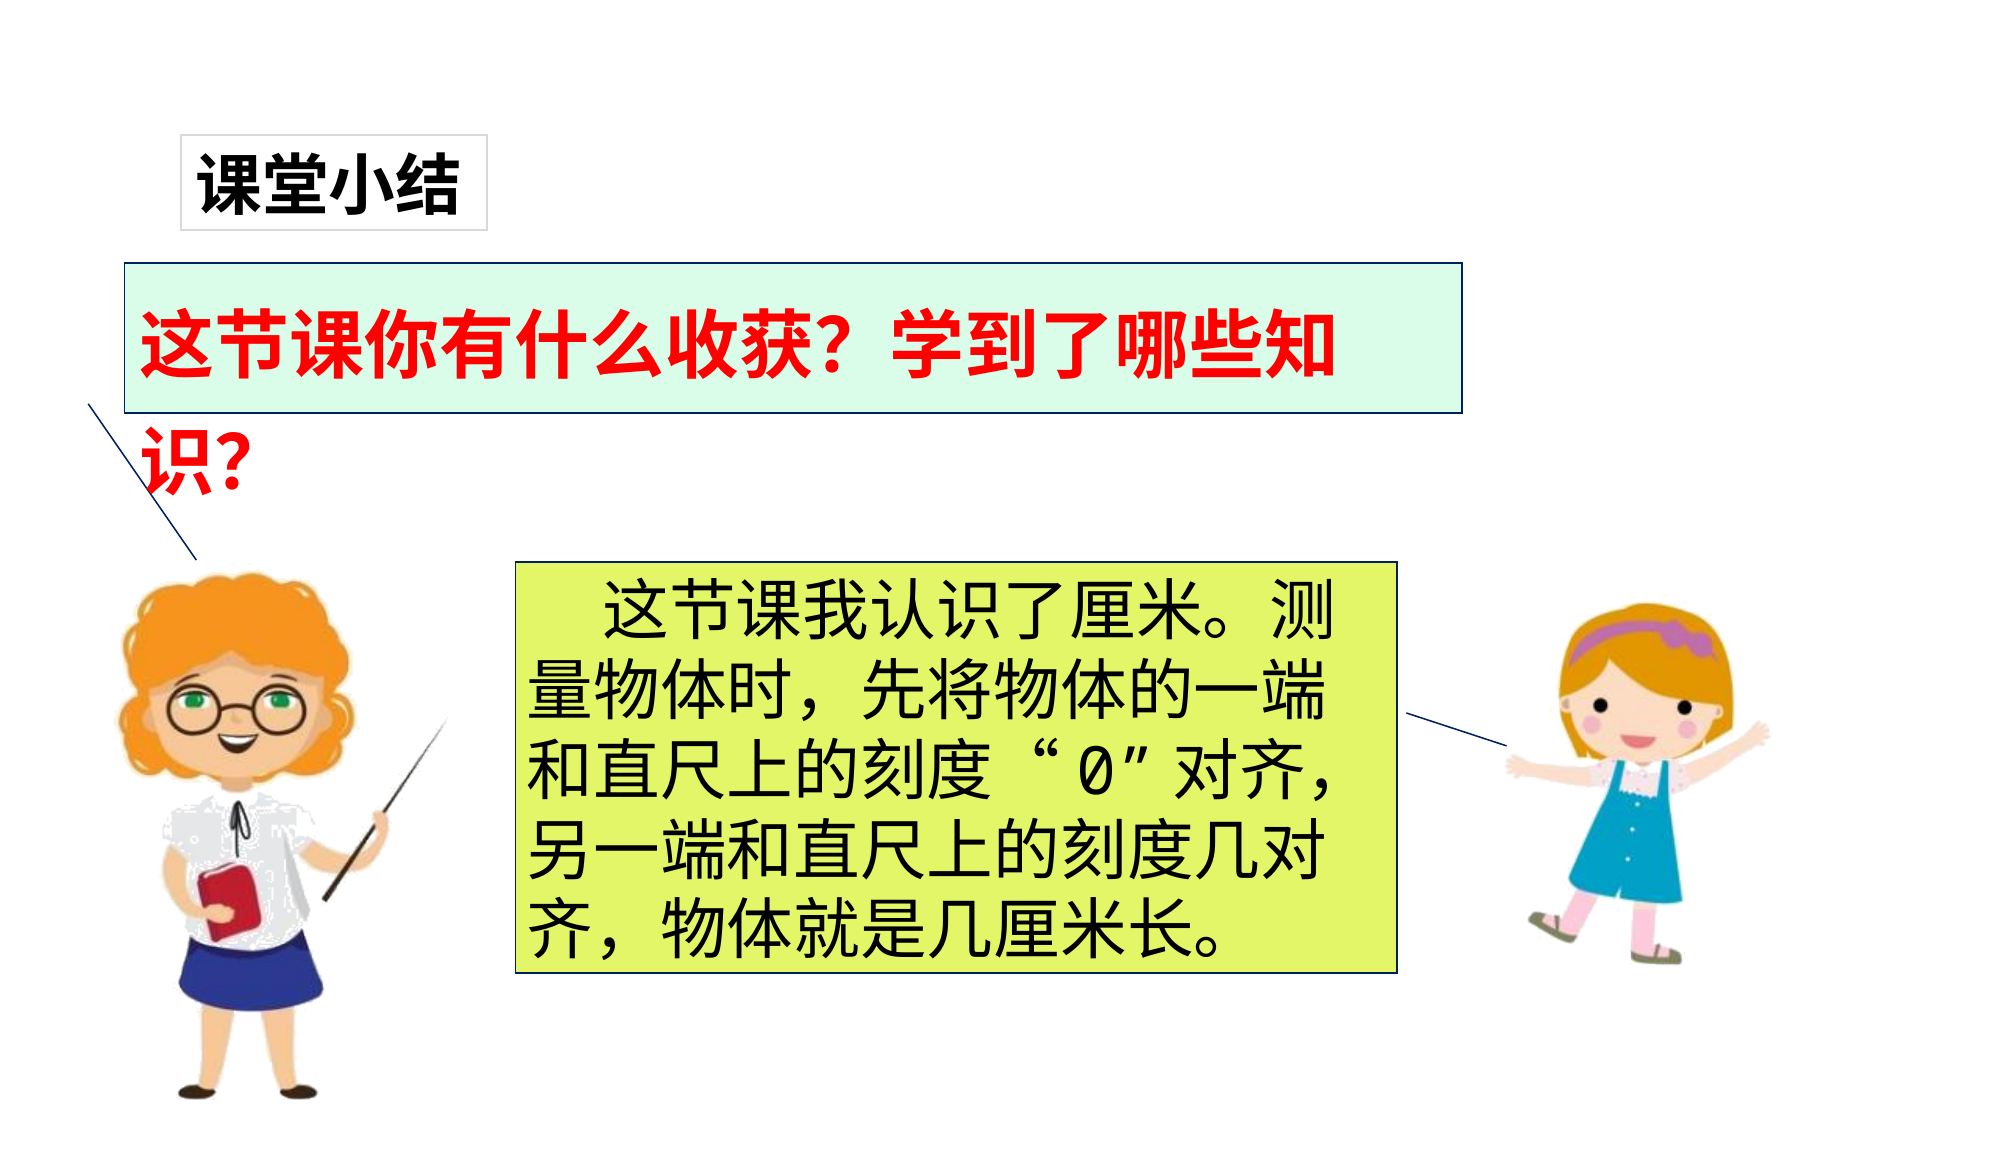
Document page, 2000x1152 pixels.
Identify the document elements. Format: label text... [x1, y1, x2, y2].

text_box 这节课你有什么收获？学到了哪些知识？ [124, 263, 1463, 414]
text_box 课堂小结 [180, 135, 488, 230]
text_box 这节课我认识了厘米。测量物体时，先将物体的一端和直尺上的刻度“0”对齐，另一端和直尺上的刻度几对齐，物体就是几厘米长。 [515, 561, 1397, 973]
picture [97, 563, 450, 1114]
picture [1462, 563, 1803, 978]
